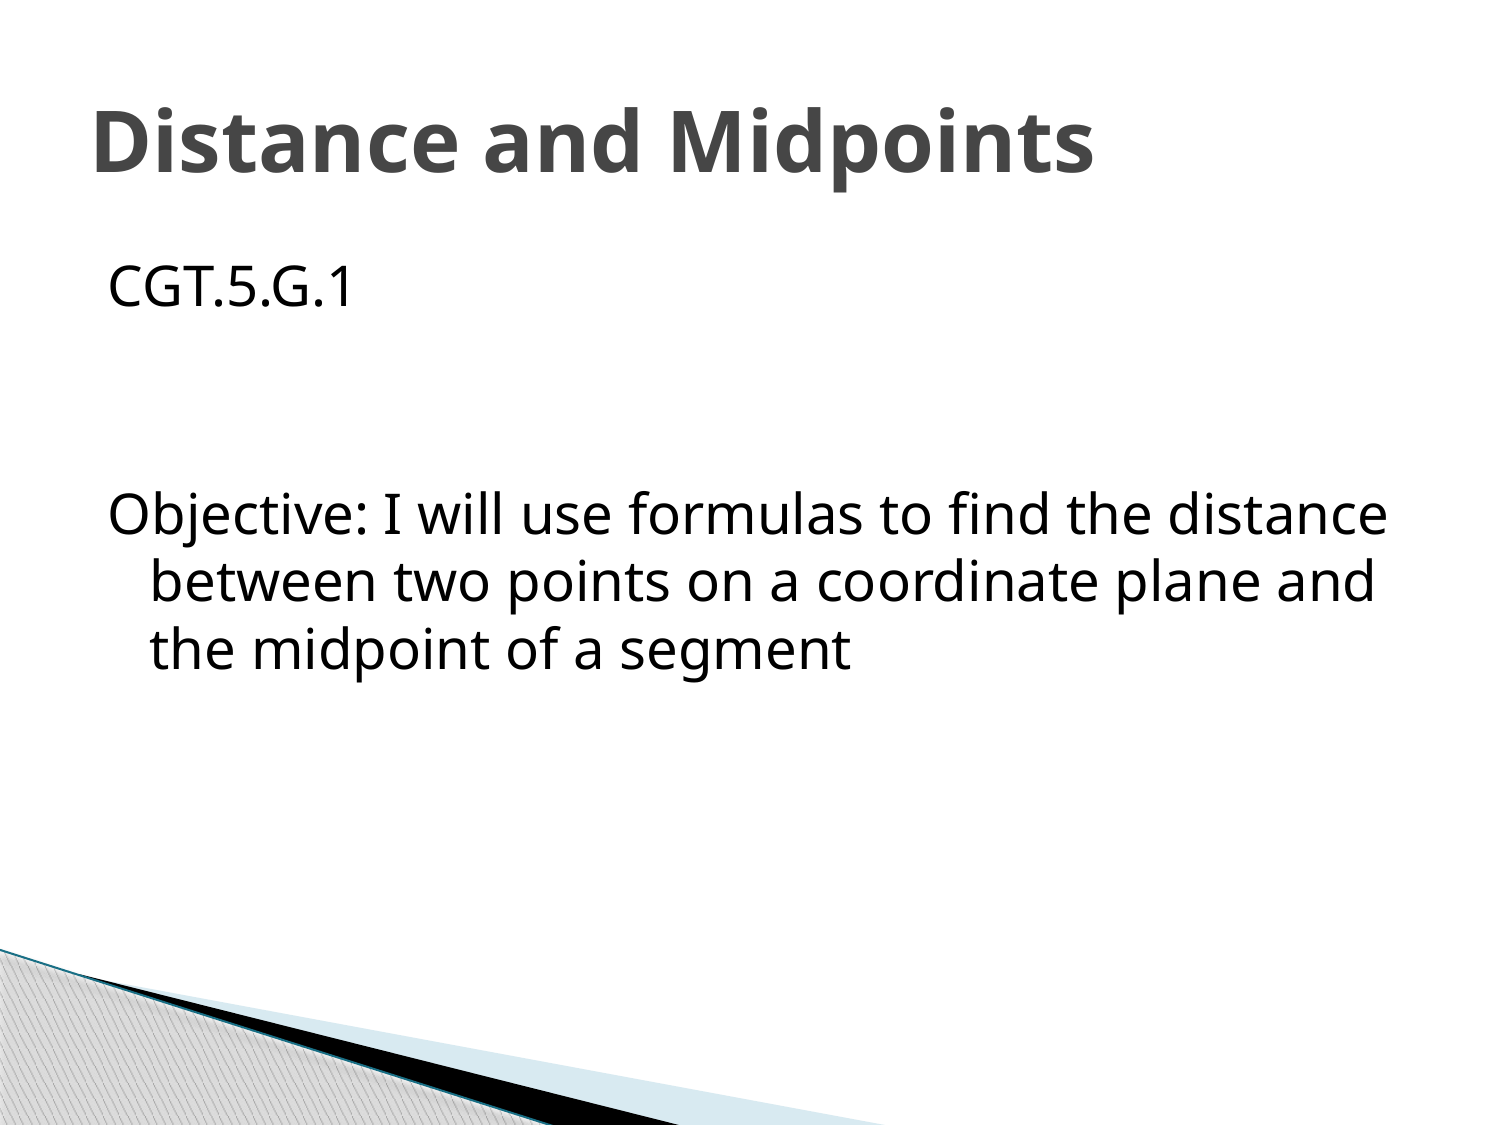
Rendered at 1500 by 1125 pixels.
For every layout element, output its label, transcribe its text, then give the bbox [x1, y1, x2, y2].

list CGT.5.G.1 Objective: I will use formulas to find the distance between two points on a coordinate plane and the midpoint of a segment [75, 243, 1425, 986]
title Distance and Midpoints [75, 45, 1425, 233]
